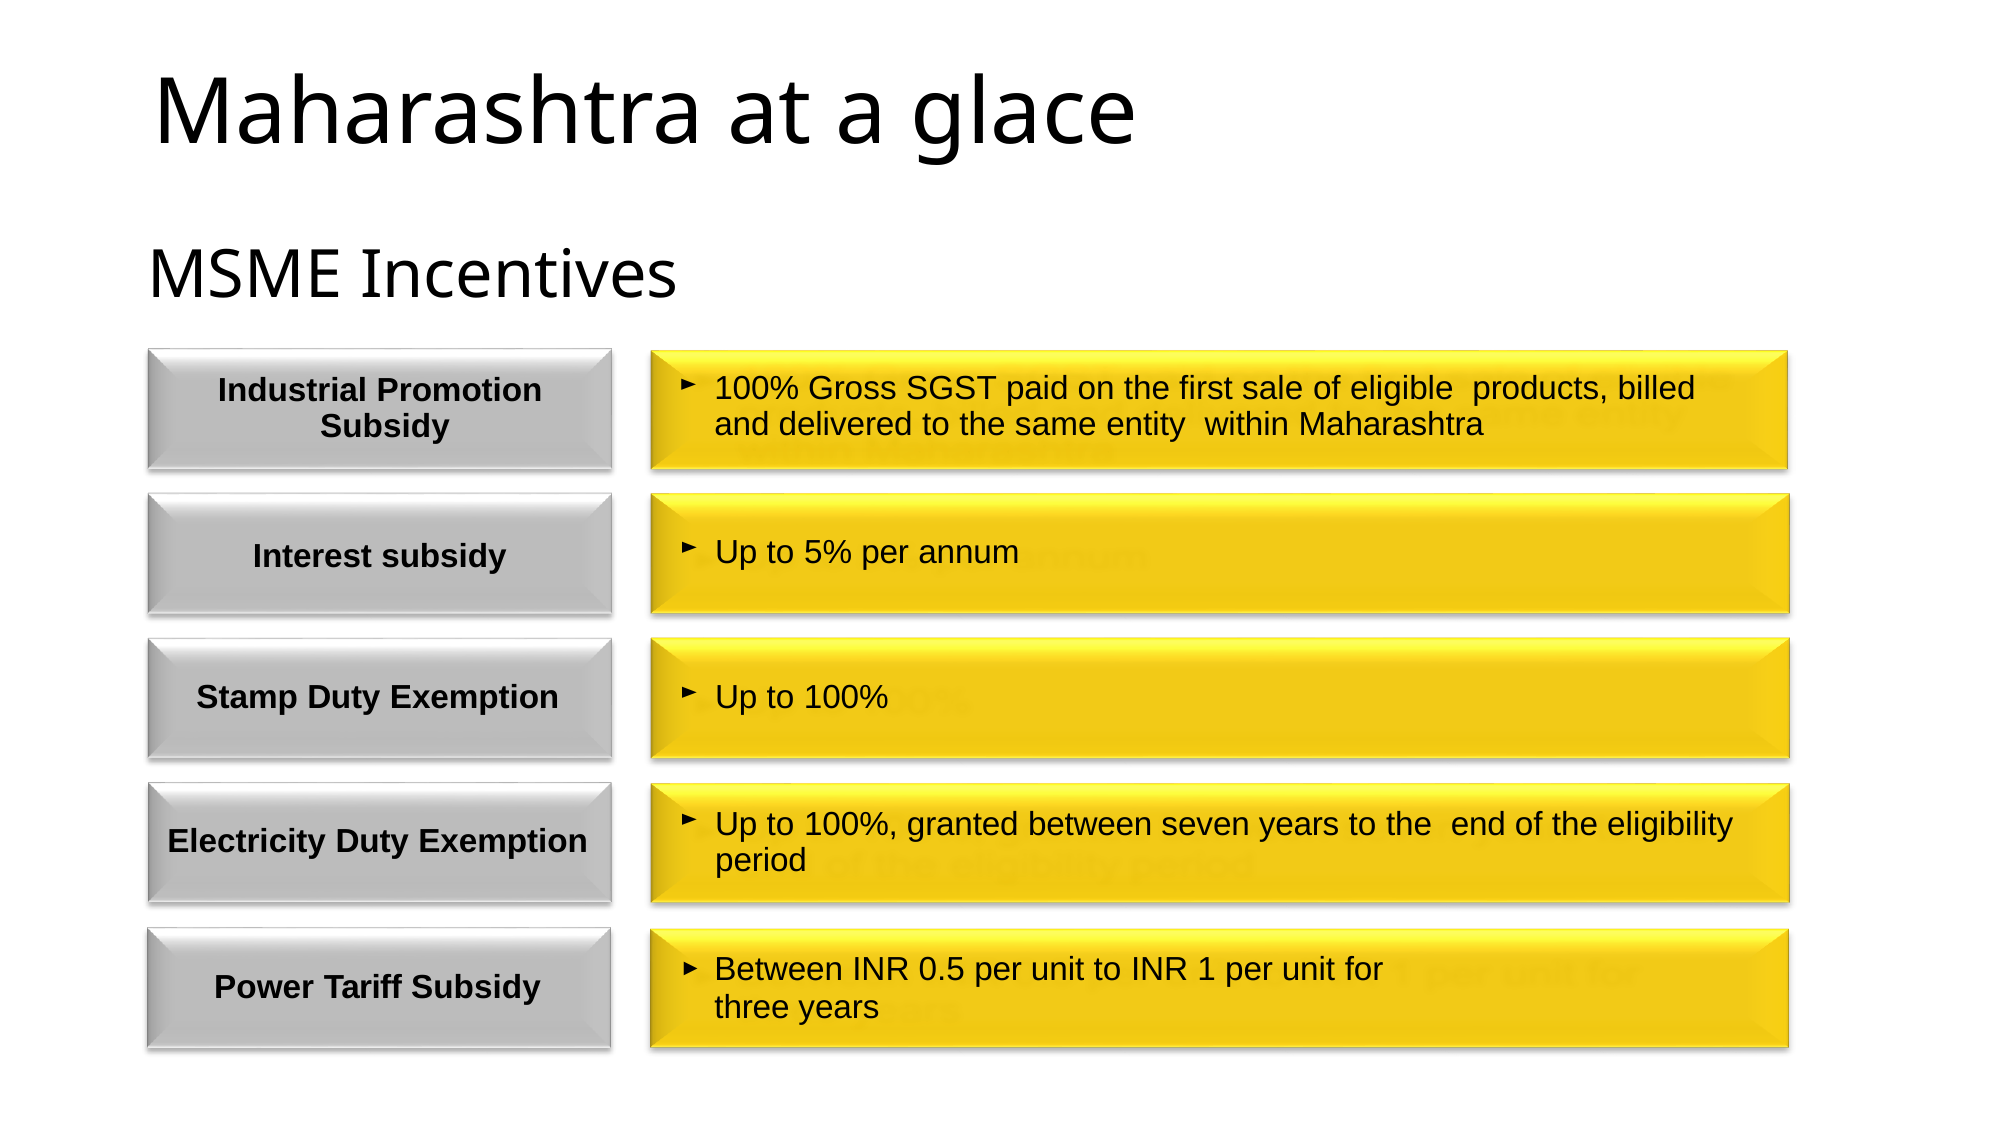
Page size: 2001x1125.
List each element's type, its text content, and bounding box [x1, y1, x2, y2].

text_box [142, 347, 618, 479]
text_box [644, 492, 1798, 623]
text_box [142, 781, 617, 912]
text_box Power Tariff Subsidy [212, 962, 547, 1005]
text_box [141, 926, 617, 1058]
text_box Stamp Duty Exemption [194, 672, 565, 716]
text_box [644, 349, 1796, 479]
text_box [644, 782, 1798, 912]
text_box MSME Incentives [145, 228, 1210, 311]
title Maharashtra at a glace [137, 59, 1863, 278]
text_box Industrial Promotion Subsidy Interest subsidy [213, 365, 546, 575]
text_box [142, 637, 618, 768]
text_box [644, 637, 1798, 768]
text_box [643, 928, 1797, 1057]
text_box Up to 100% [678, 672, 892, 715]
text_box [142, 492, 618, 624]
text_box 100% Gross SGST paid on the first sale of eligible products, billed and delivered to the same entity within Maharashtra [677, 365, 1714, 444]
text_box Up to 100%, granted between seven years to the end of the eligibility period Between INR 0.5 per unit to INR 1 per unit for three years [677, 799, 1736, 1026]
text_box Up to 5% per annum [678, 528, 1024, 571]
text_box Electricity Duty Exemption [165, 817, 594, 860]
